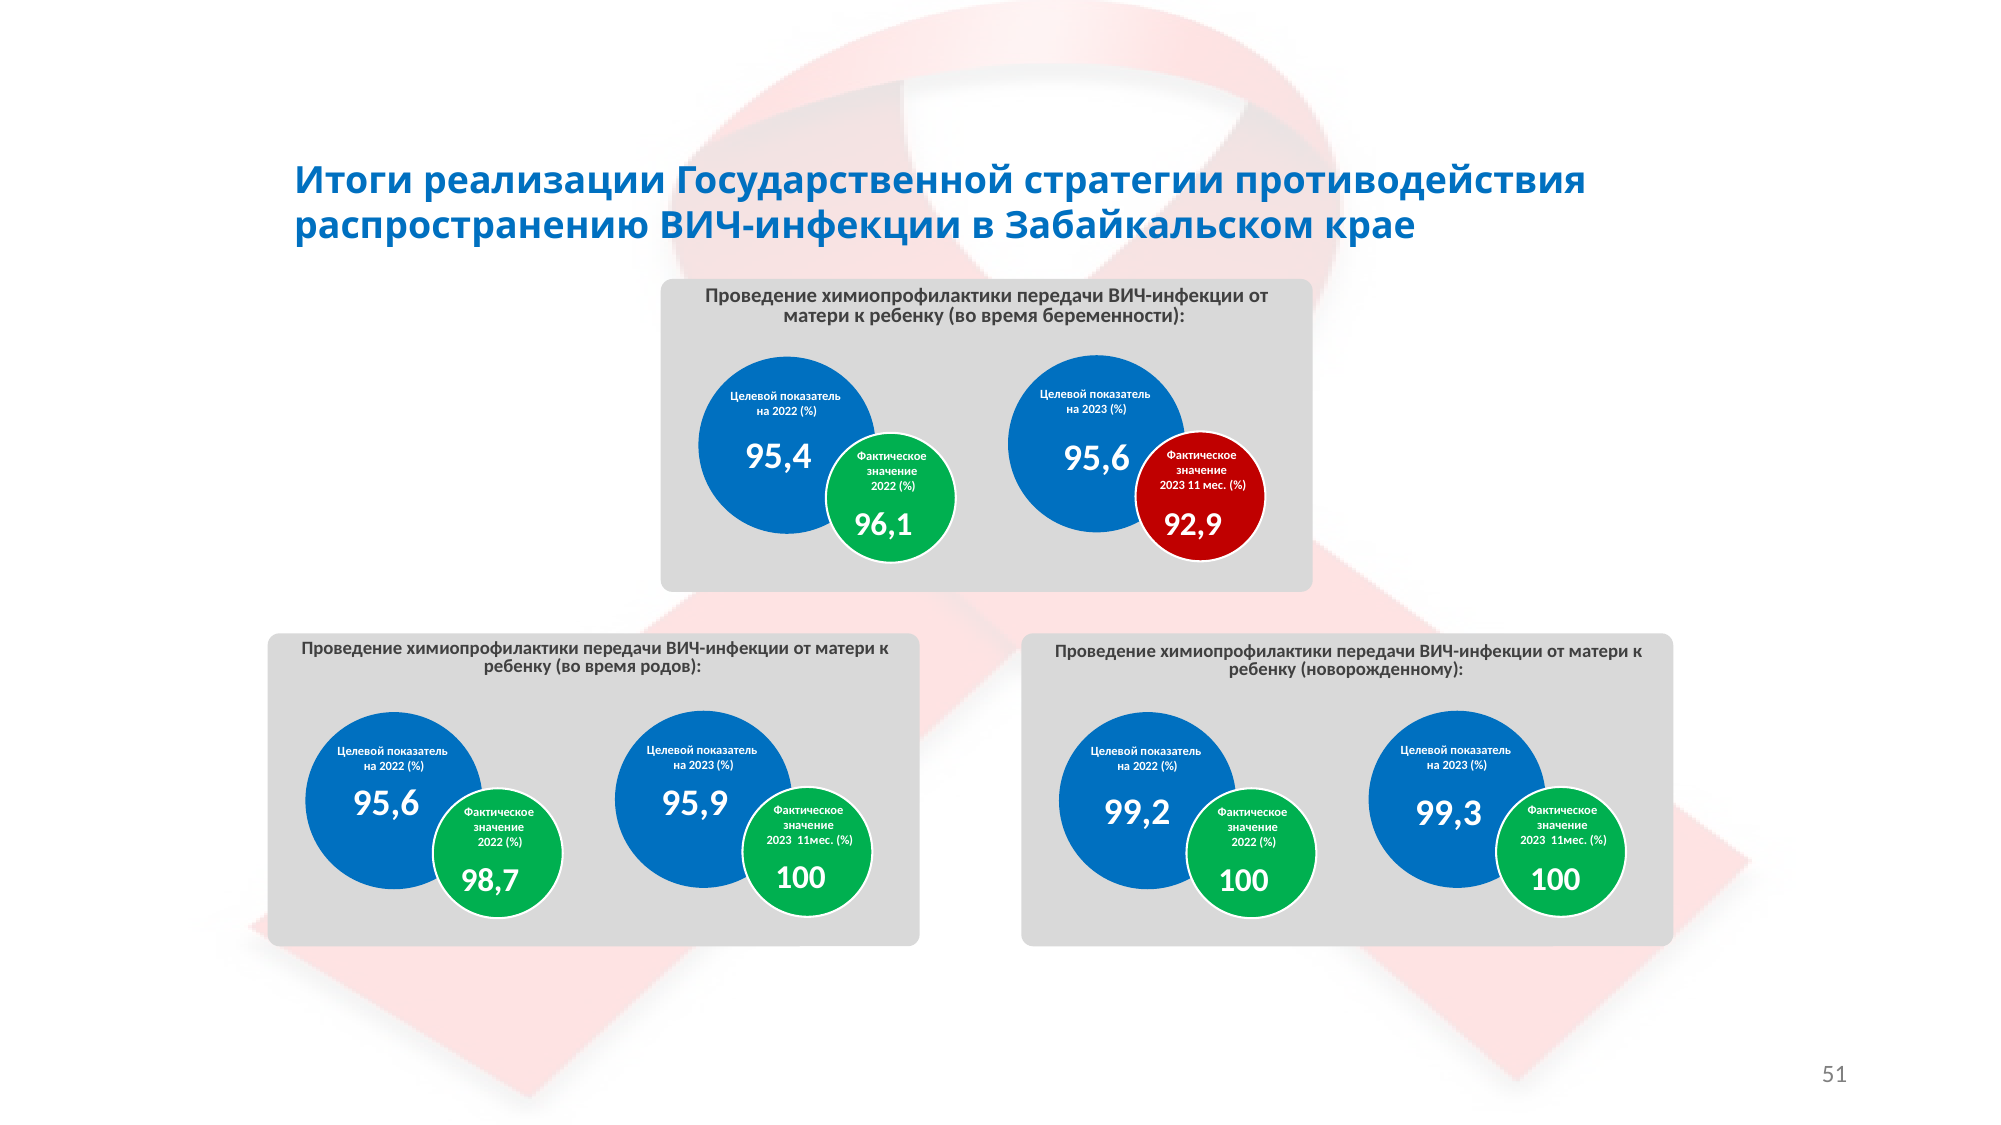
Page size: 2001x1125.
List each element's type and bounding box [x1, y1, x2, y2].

text_box [279, 148, 1662, 254]
text_box [266, 632, 921, 948]
text_box [1020, 632, 1675, 948]
slide_number [1412, 1042, 1863, 1103]
text_box [659, 277, 1314, 593]
